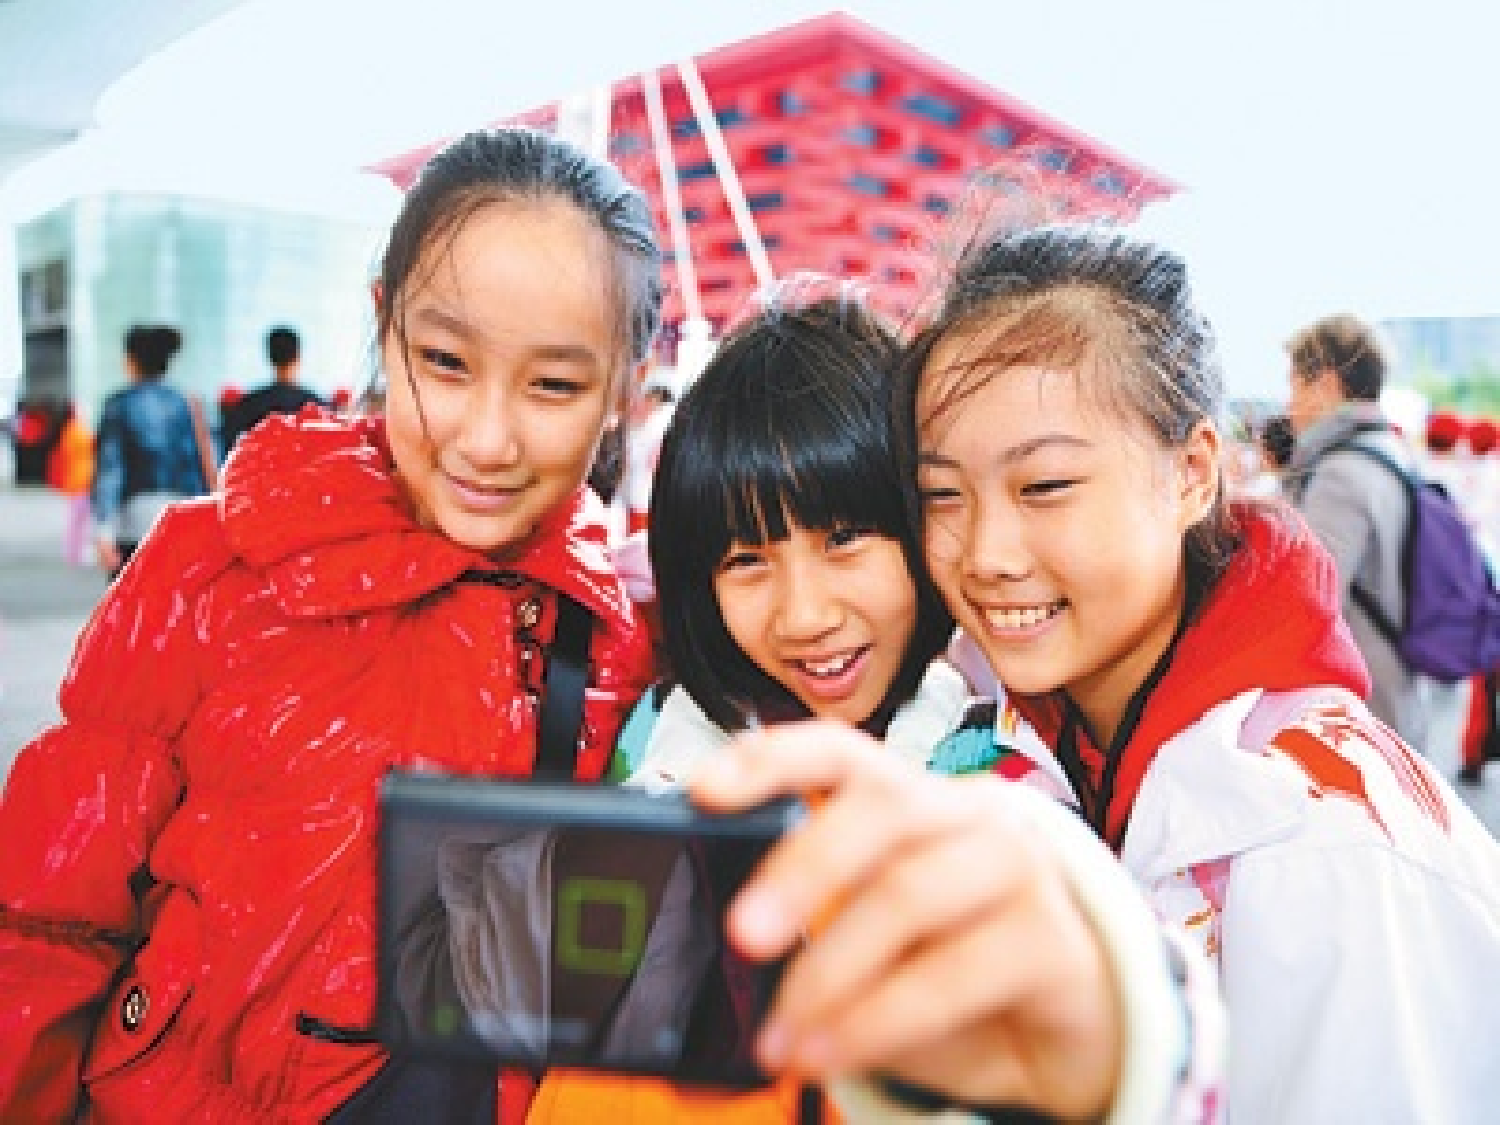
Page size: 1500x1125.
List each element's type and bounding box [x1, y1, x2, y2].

list [0, 0, 1500, 1125]
